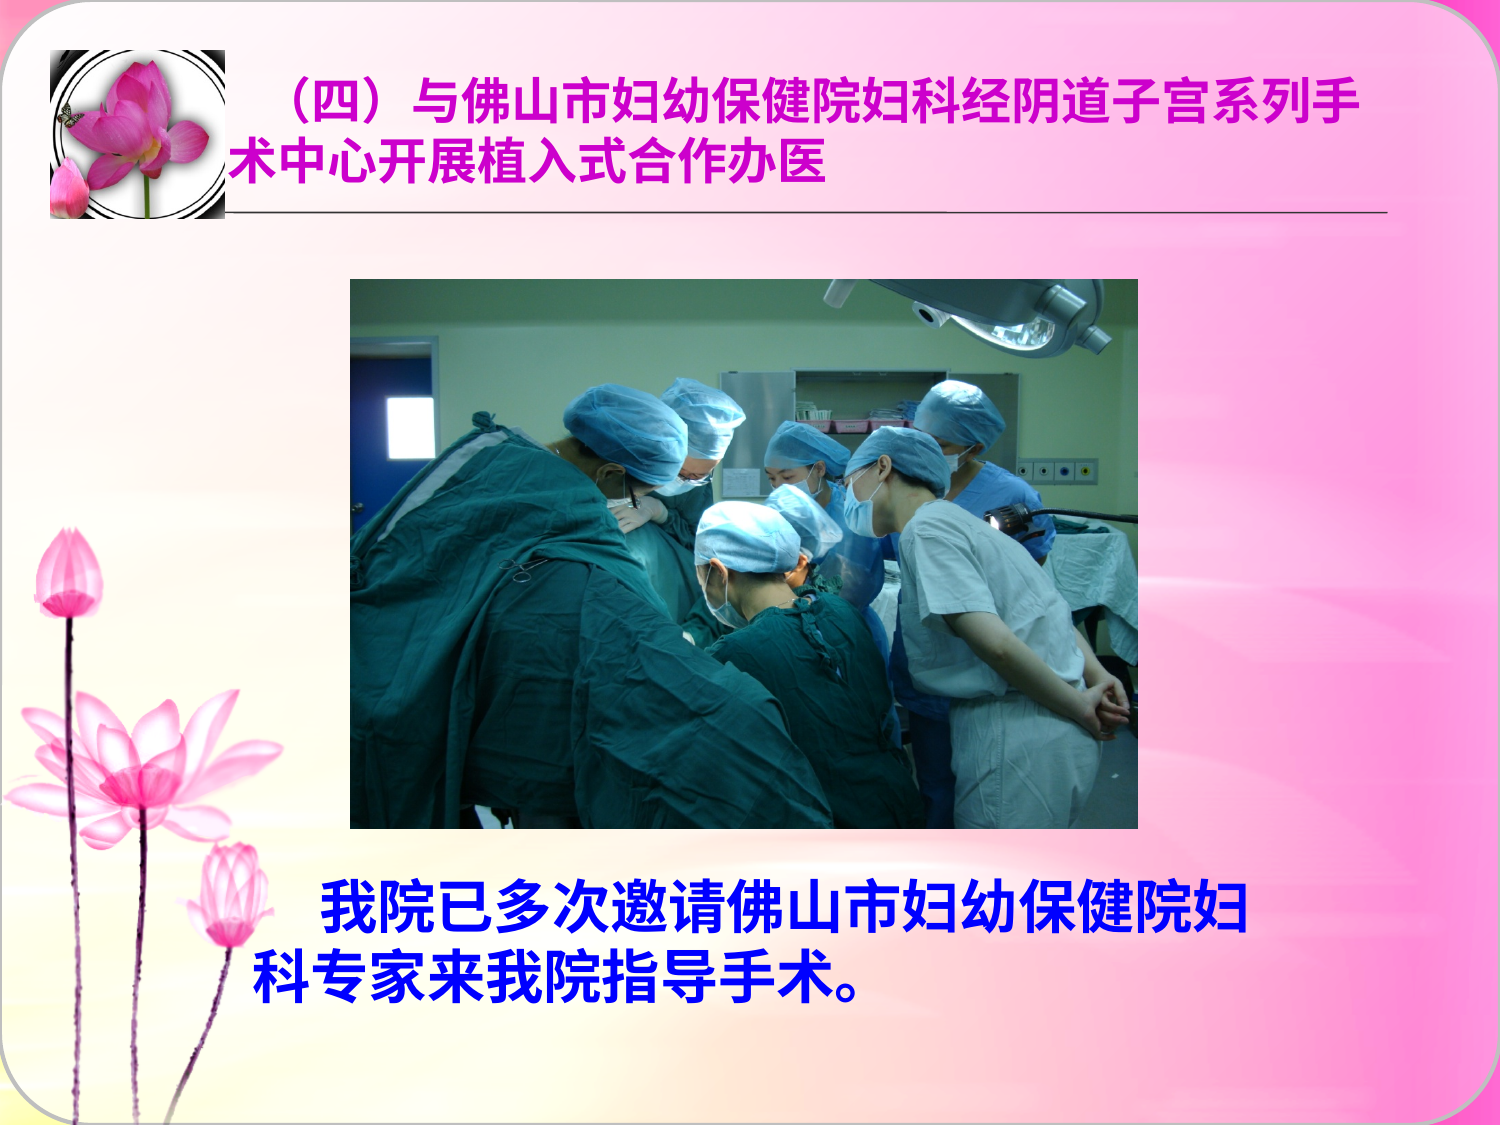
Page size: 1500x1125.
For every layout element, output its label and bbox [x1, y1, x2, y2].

picture [49, 49, 226, 220]
picture [349, 279, 1138, 829]
text_box [0, 0, 1500, 1125]
